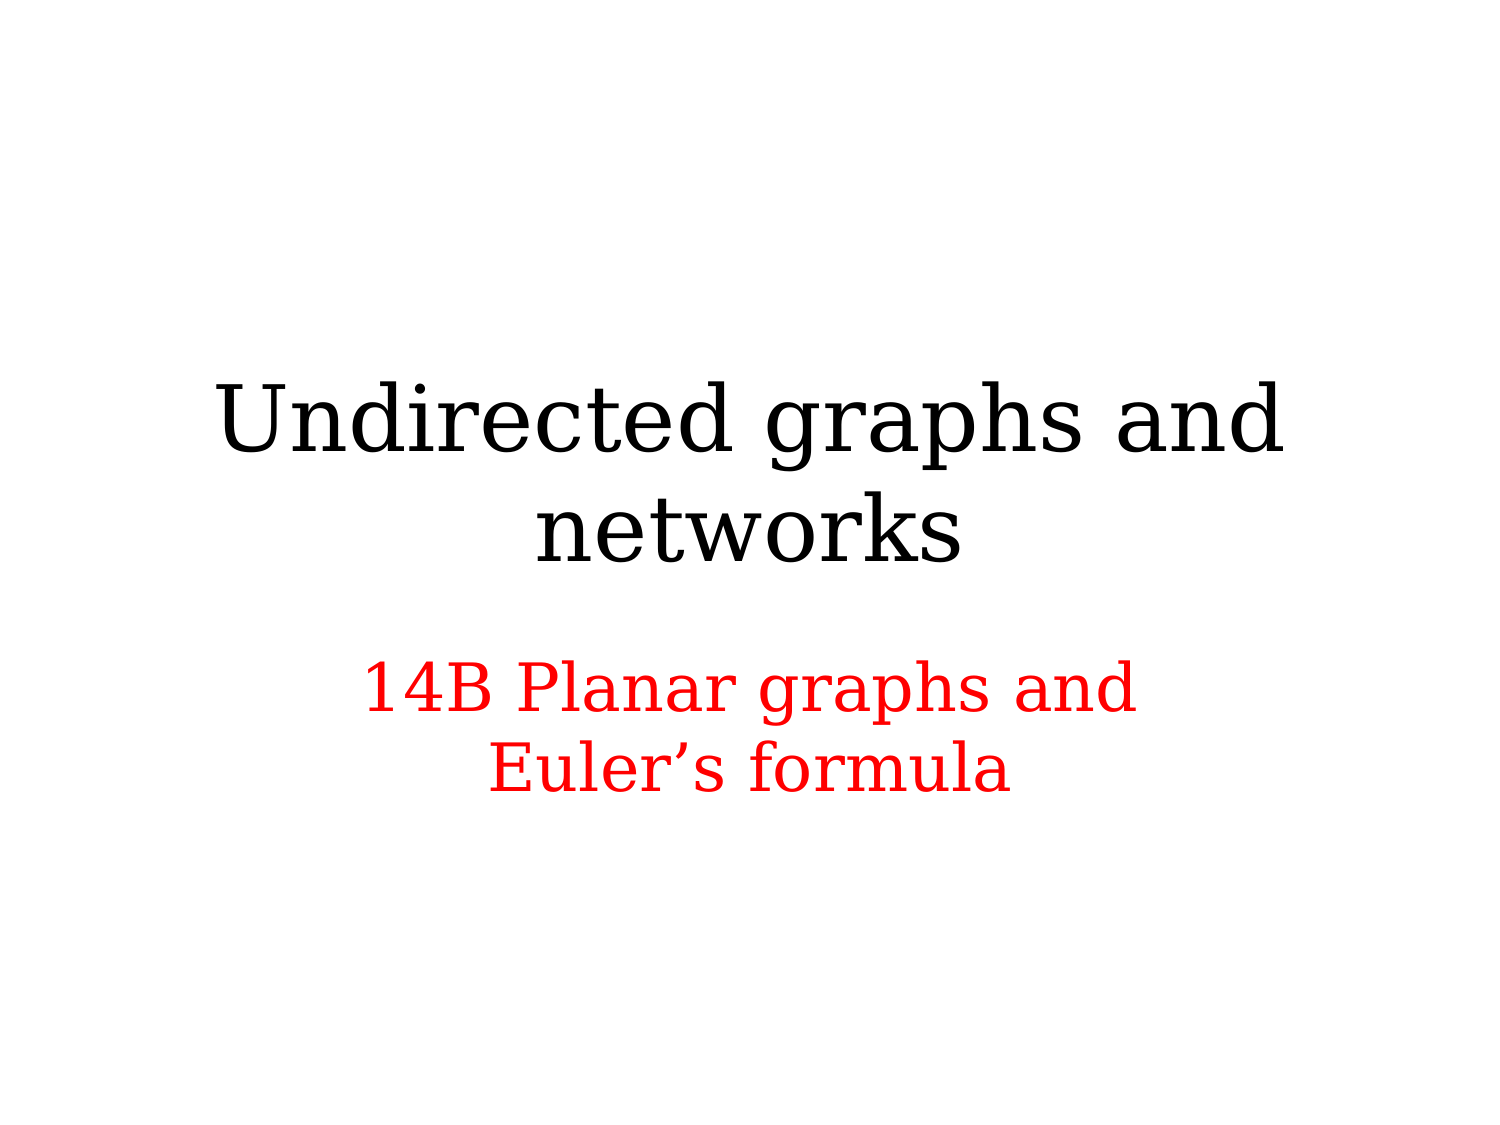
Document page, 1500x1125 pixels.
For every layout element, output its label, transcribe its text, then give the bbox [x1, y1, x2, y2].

title Undirected graphs and networks [112, 349, 1388, 591]
subtitle 14B Planar graphs and Euler’s formula [225, 637, 1275, 925]
